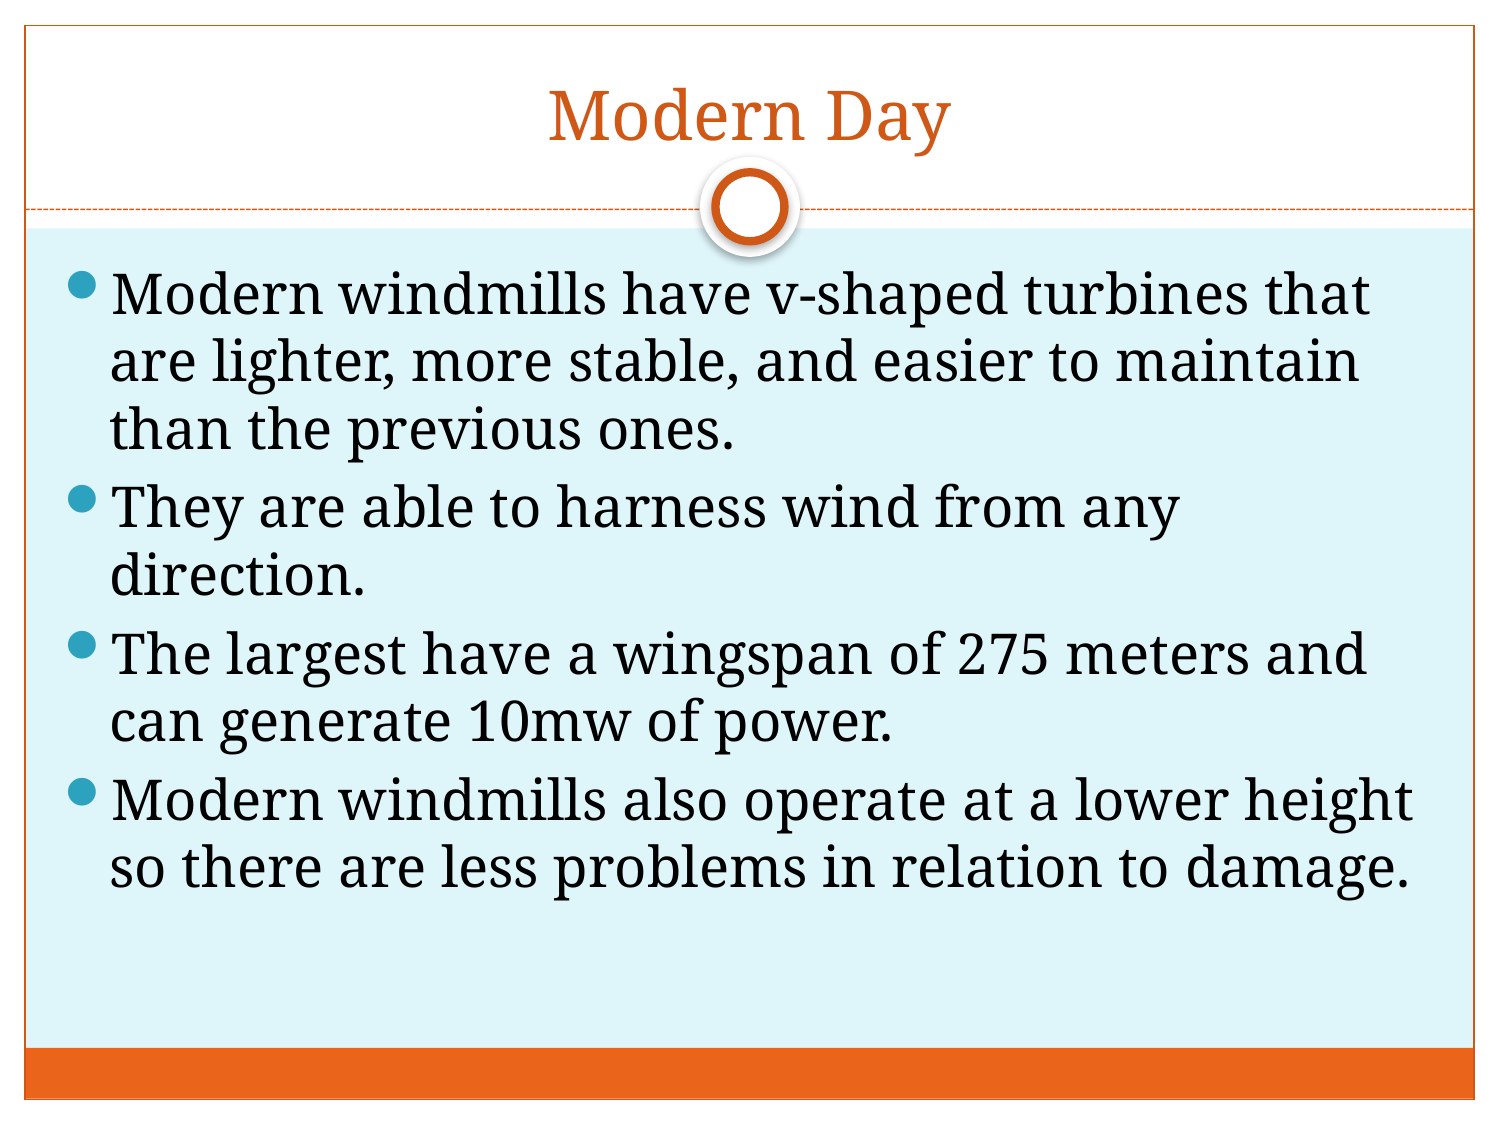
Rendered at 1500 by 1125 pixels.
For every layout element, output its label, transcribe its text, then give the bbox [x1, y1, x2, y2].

list Modern windmills have v-shaped turbines that are lighter, more stable, and easier to maintain than the previous ones. They are able to harness wind from any direction. The largest have a wingspan of 275 meters and can generate 10mw of power. Modern windmills also operate at a lower height so there are less problems in relation to damage. [49, 250, 1445, 1001]
title Modern Day [49, 37, 1450, 162]
